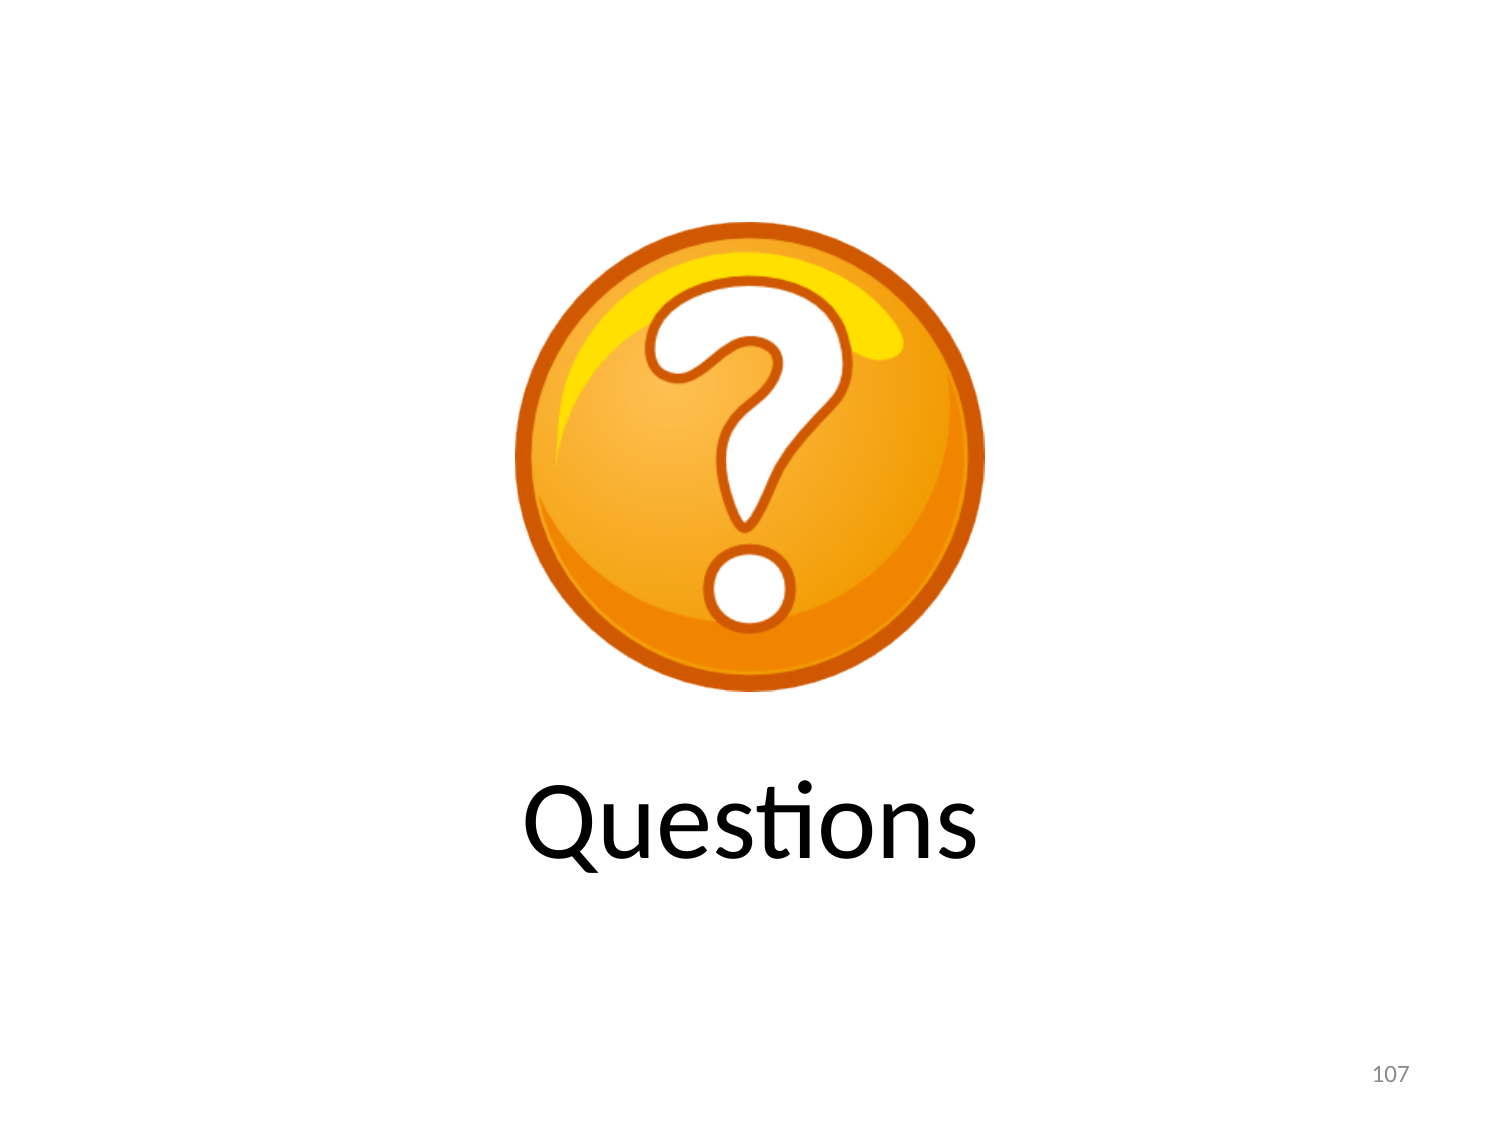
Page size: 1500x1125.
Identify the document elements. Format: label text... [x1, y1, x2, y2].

text_box Questions [506, 738, 996, 888]
slide_number 107 [1074, 1042, 1425, 1103]
picture [515, 222, 985, 692]
